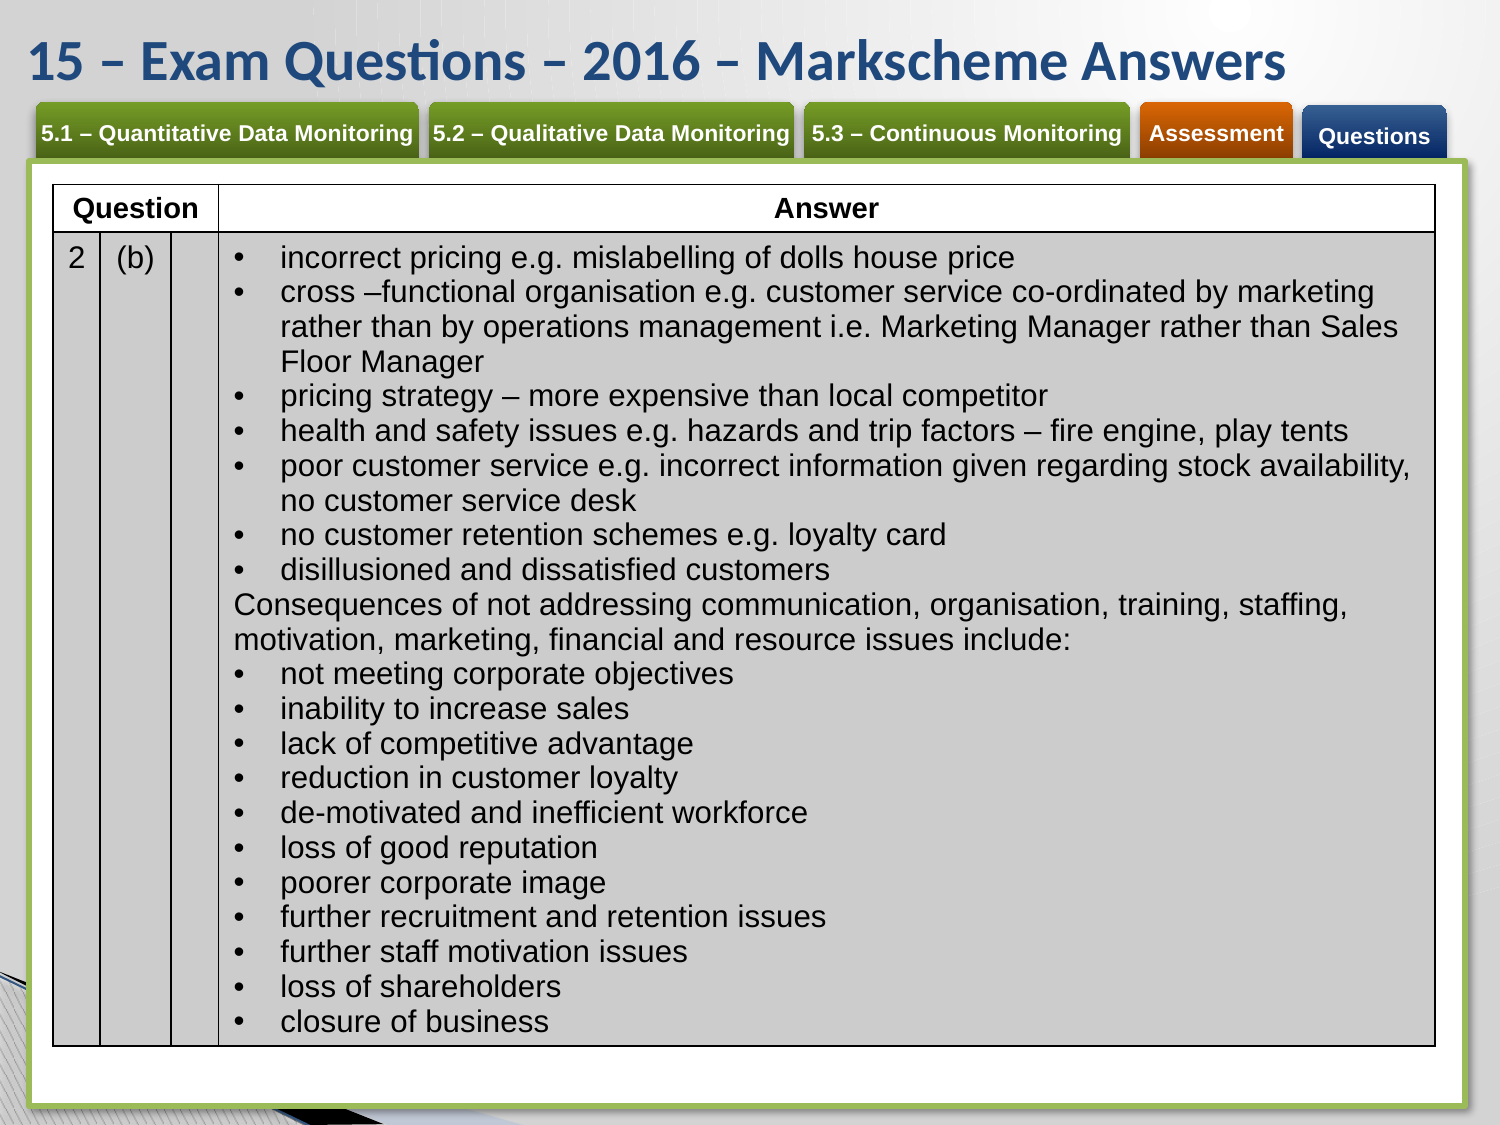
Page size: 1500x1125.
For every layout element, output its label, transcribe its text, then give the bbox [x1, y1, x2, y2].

table_header Answer [219, 185, 1434, 231]
table_cell [172, 233, 218, 1045]
table_cell incorrect pricing e.g. mislabelling of dolls house price cross –functional organisation e.g. customer service co-ordinated by marketing rather than by operations management i.e. Marketing Manager rather than Sales Floor Manager pricing strategy – more expensive than local competitor health and safety issues e.g. hazards and trip factors – fire engine, play tents poor customer service e.g. incorrect information given regarding stock availability, no customer service desk no customer retention schemes e.g. loyalty card disillusioned and dissatisfied customers Consequences of not addressing communication, organisation, training, staffing, motivation, marketing, financial and resource issues include: not meeting corporate objectives inability to increase sales lack of competitive advantage reduction in customer loyalty de-motivated and inefficient workforce loss of good reputation poorer corporate image further recruitment and retention issues further staff motivation issues loss of shareholders closure of business [219, 233, 1434, 1045]
table_header Question [54, 185, 218, 231]
table_cell (b) [101, 233, 170, 1045]
picture [281, 1114, 303, 1125]
title 15 – Exam Questions – 2016 – Markscheme Answers [11, 11, 1465, 102]
table_cell 2 [54, 233, 99, 1045]
